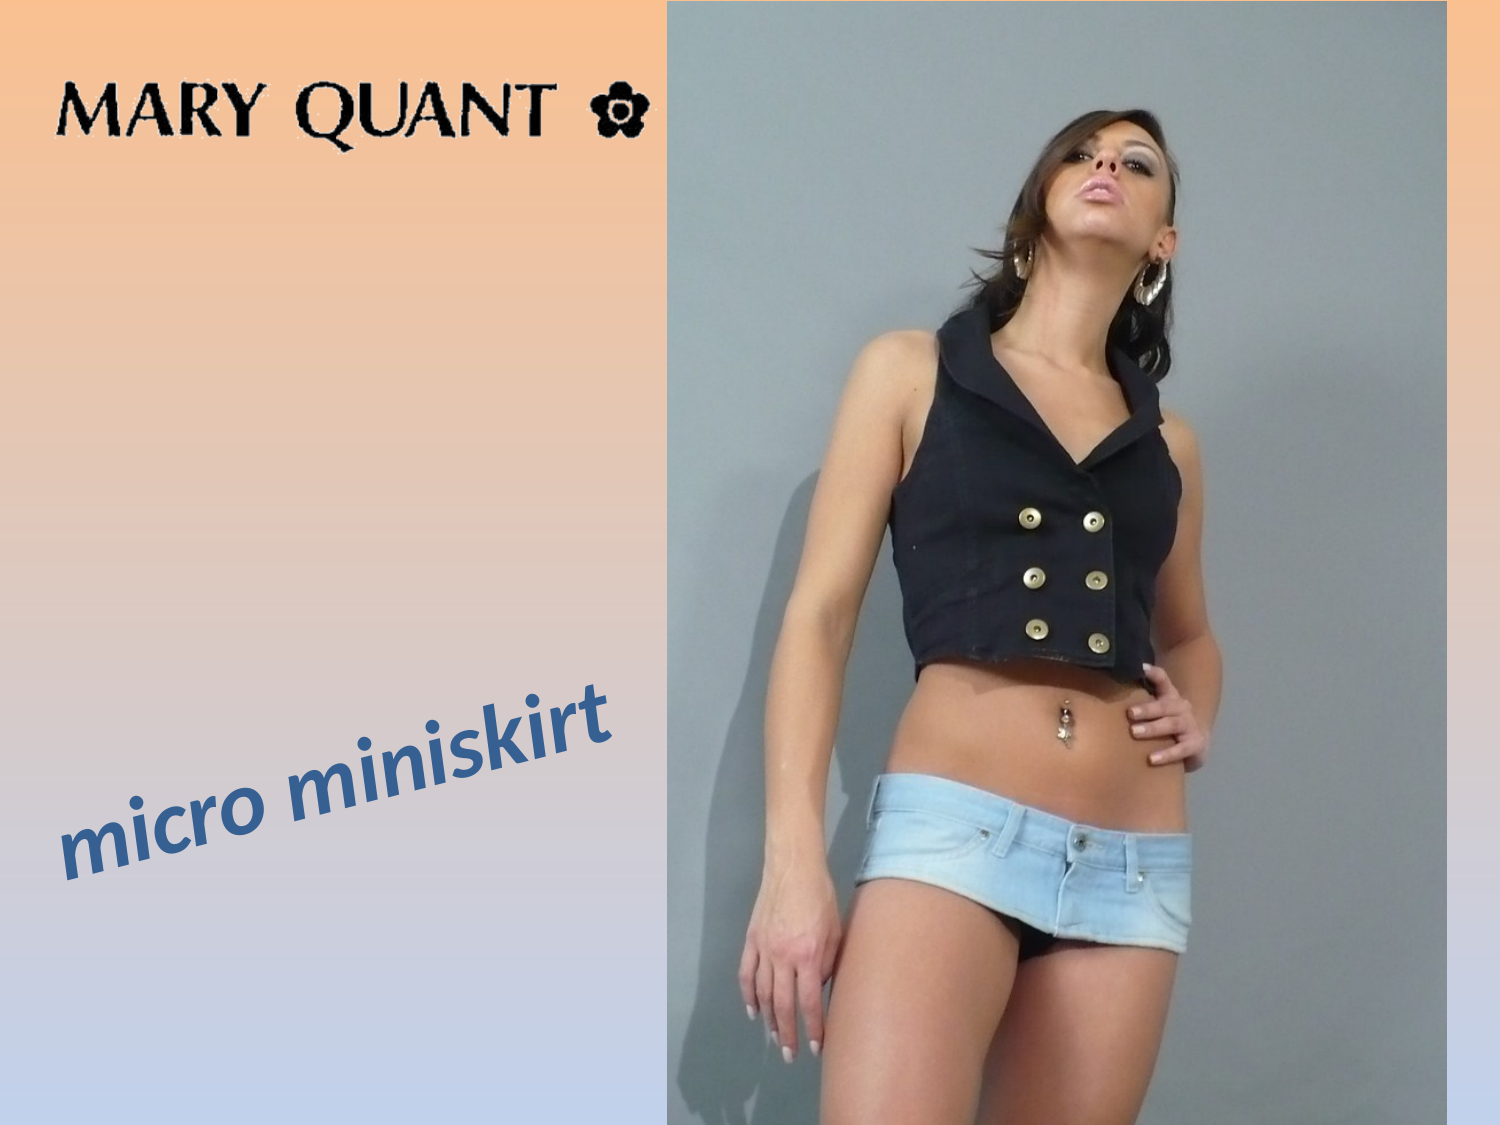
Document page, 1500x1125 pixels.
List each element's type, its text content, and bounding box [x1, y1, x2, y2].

picture [0, 0, 1448, 1125]
title micro miniskirt [0, 600, 662, 949]
